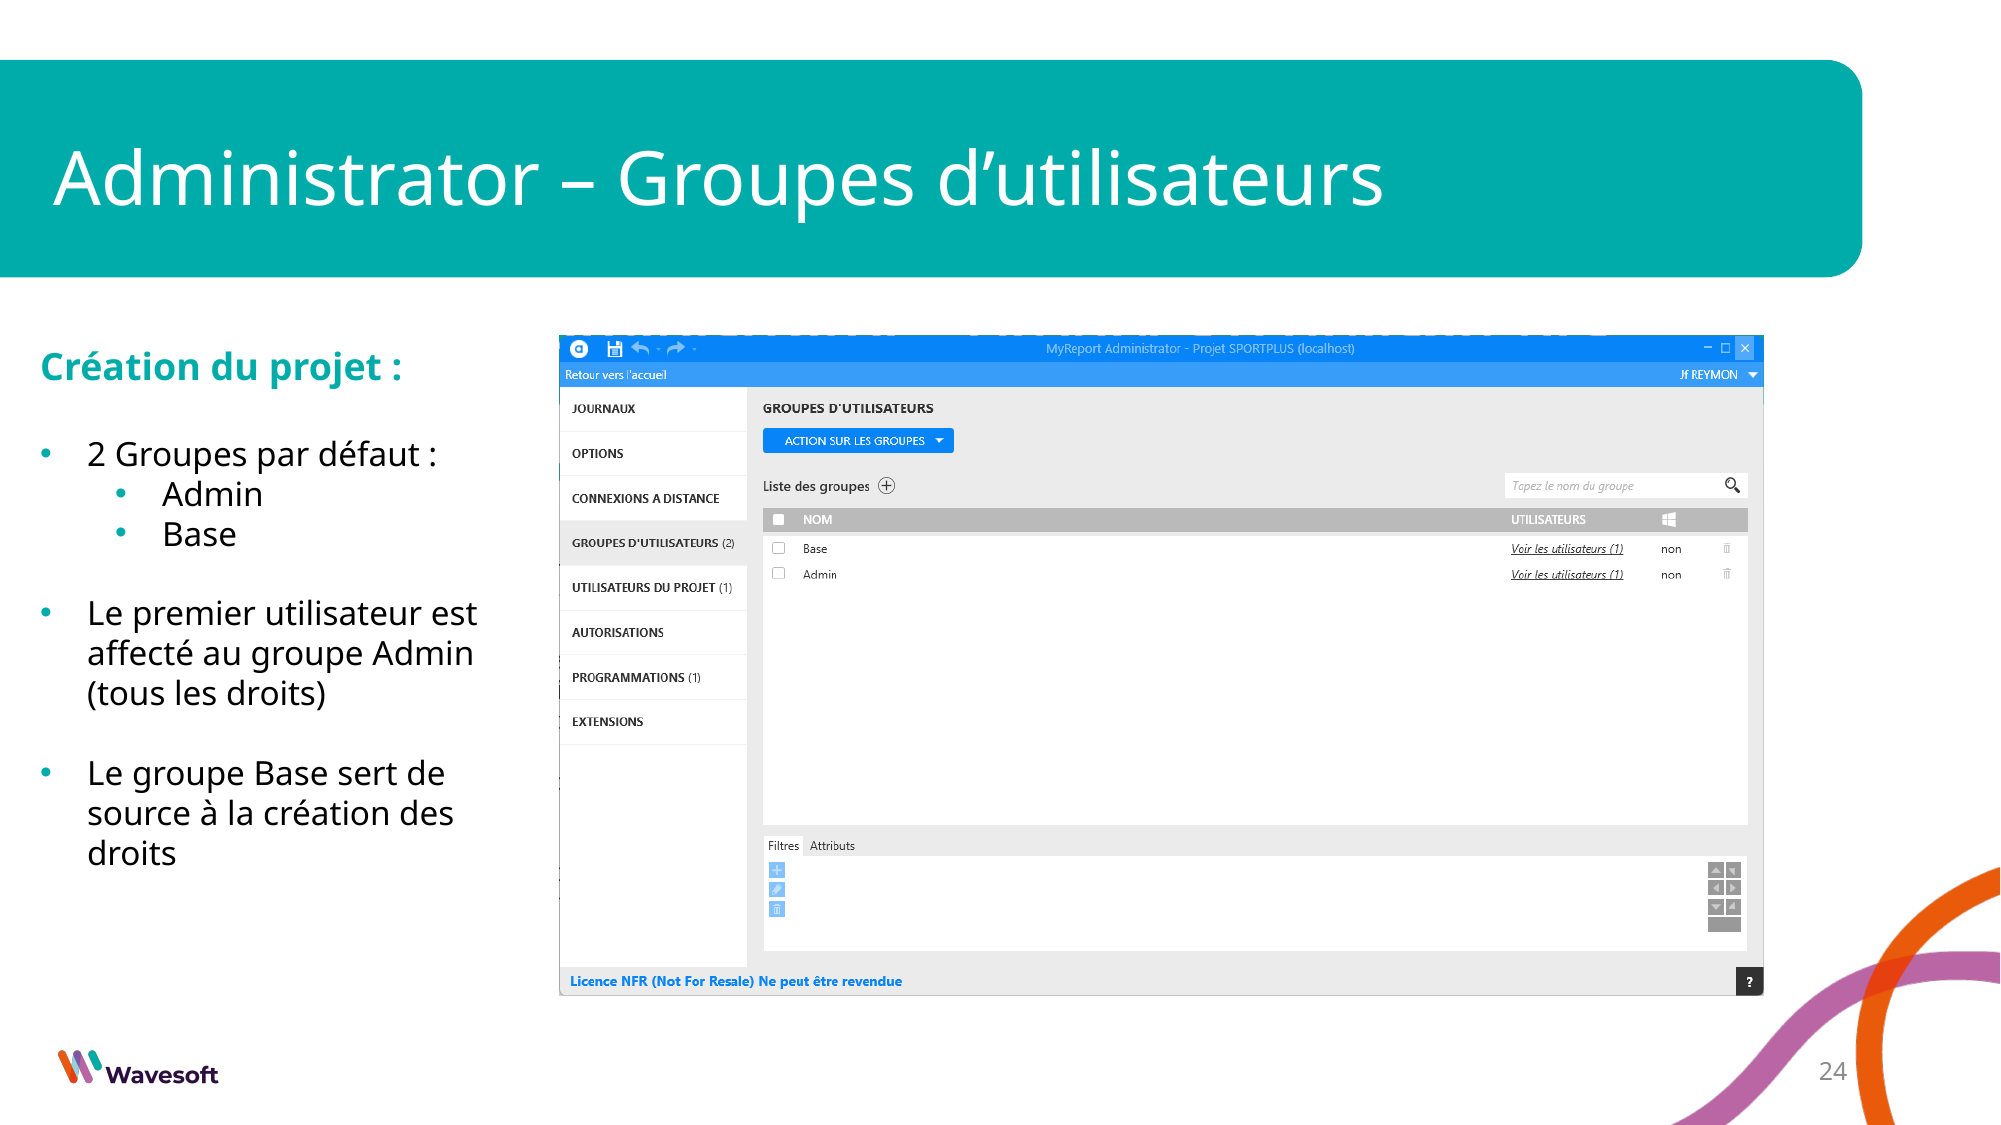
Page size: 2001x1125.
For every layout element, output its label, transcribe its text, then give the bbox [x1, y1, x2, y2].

picture [559, 335, 2001, 1125]
text_box Création du projet : 2 Groupes par défaut : Admin Base Le premier utilisateur est affecté au groupe Admin (tous les droits) Le groupe Base sert de source à la création des droits [25, 335, 538, 920]
slide_number 24 [1412, 1042, 1863, 1103]
title Administrator – Groupes d’utilisateurs [38, 108, 1764, 230]
picture [38, 1031, 237, 1103]
